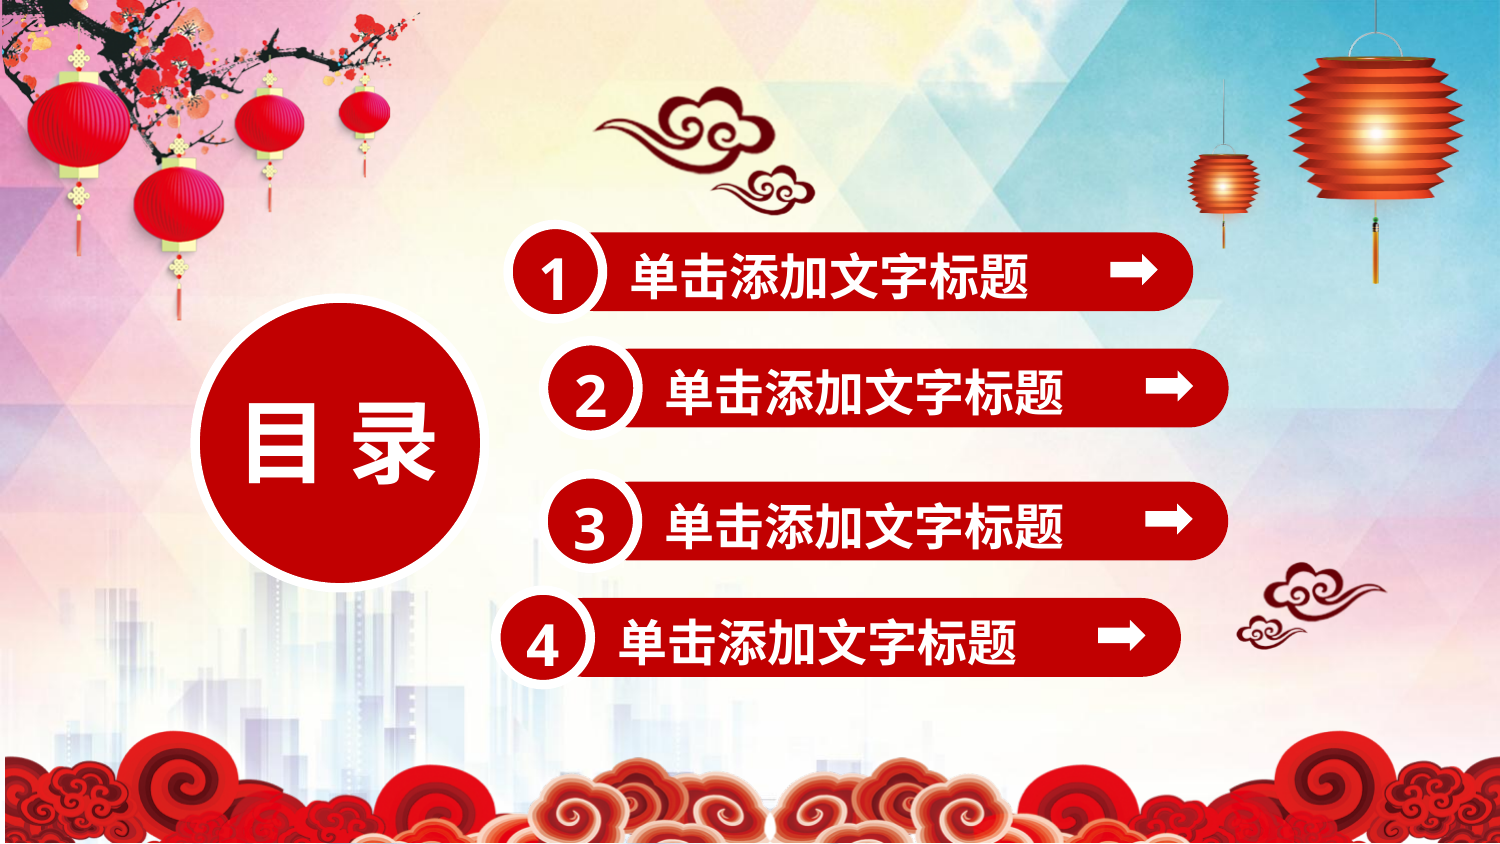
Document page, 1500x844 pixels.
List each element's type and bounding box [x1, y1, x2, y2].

text_box [195, 298, 485, 588]
text_box [0, 0, 1500, 844]
